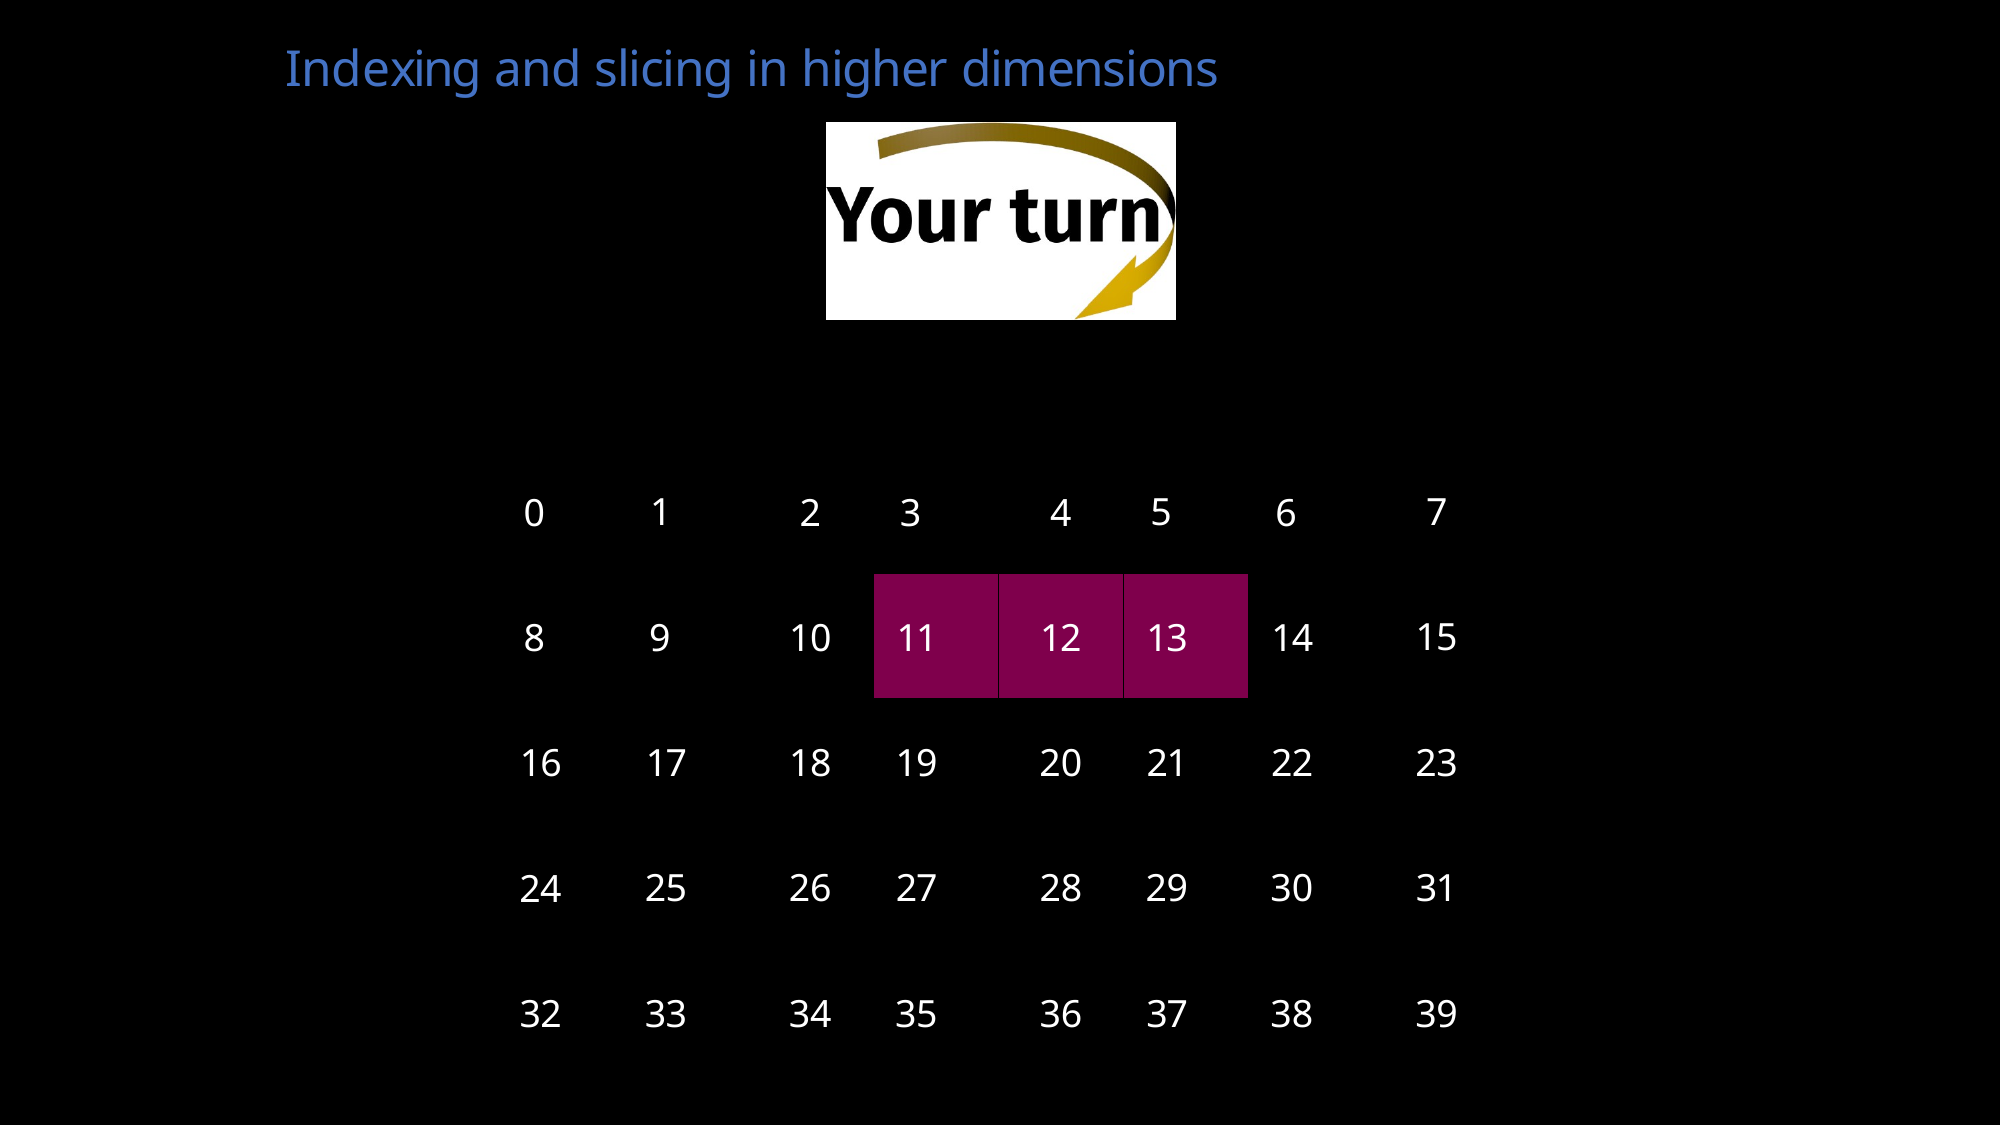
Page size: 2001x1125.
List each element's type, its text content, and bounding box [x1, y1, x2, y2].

table_cell 24 [498, 824, 622, 948]
table_cell 16 [498, 699, 622, 823]
table_header 2 [748, 449, 872, 573]
table_cell 12 [999, 574, 1123, 698]
table_header 6 [1249, 449, 1373, 573]
table_cell 11 [874, 574, 998, 698]
table_header 5 [1124, 449, 1248, 573]
table_cell 26 [748, 824, 872, 948]
table_cell 14 [1249, 574, 1373, 698]
table_cell 28 [999, 824, 1123, 948]
table_cell 27 [874, 824, 998, 948]
picture [826, 122, 1176, 320]
table_header 0 [498, 449, 622, 573]
table_cell 25 [623, 824, 747, 948]
table_cell 20 [999, 699, 1123, 823]
table_cell 34 [748, 950, 872, 1074]
table_cell 23 [1375, 699, 1499, 823]
table_cell 10 [748, 574, 872, 698]
table_cell 33 [623, 950, 747, 1074]
table_header 1 [623, 449, 747, 573]
table_cell 13 [1124, 574, 1248, 698]
table_header 3 [874, 449, 998, 573]
table_cell 18 [748, 699, 872, 823]
table_cell 19 [874, 699, 998, 823]
table_cell 35 [874, 950, 998, 1074]
table_cell 38 [1249, 950, 1373, 1074]
table_cell 37 [1124, 950, 1248, 1074]
table_header 7 [1375, 449, 1499, 573]
table_cell 9 [623, 574, 747, 698]
table_cell 36 [999, 950, 1123, 1074]
table_header 4 [999, 449, 1123, 573]
table_cell 17 [623, 699, 747, 823]
table_cell 29 [1124, 824, 1248, 948]
table_cell 8 [498, 574, 622, 698]
table_cell 32 [498, 950, 622, 1074]
text_box Indexing and slicing in higher dimensions [281, 32, 1240, 97]
table_cell 31 [1375, 824, 1499, 948]
table_cell 22 [1249, 699, 1373, 823]
table_cell 39 [1375, 950, 1499, 1074]
table_cell 21 [1124, 699, 1248, 823]
table_cell 30 [1249, 824, 1373, 948]
table_cell 15 [1375, 574, 1499, 698]
